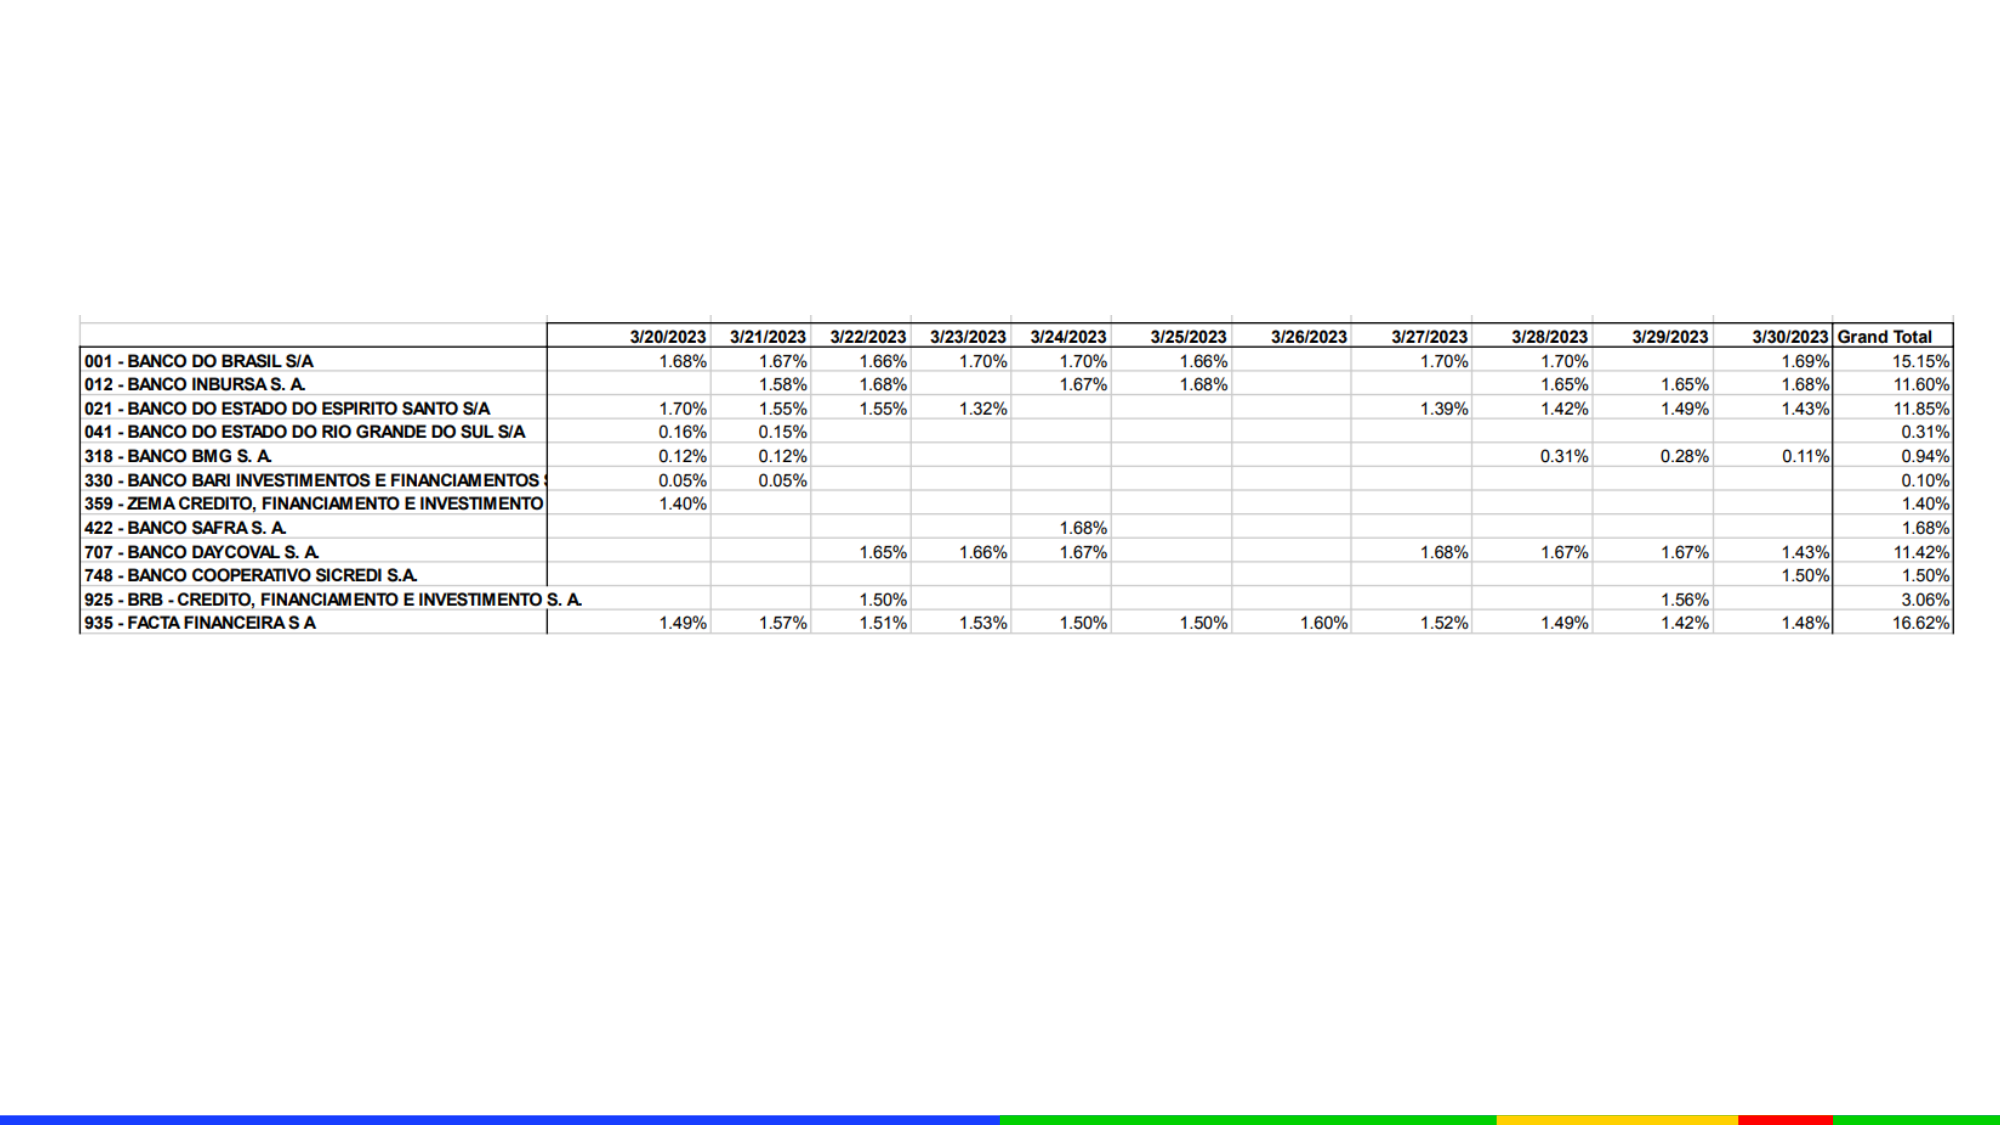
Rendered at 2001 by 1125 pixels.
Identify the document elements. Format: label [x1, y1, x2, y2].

list [76, 315, 1964, 652]
